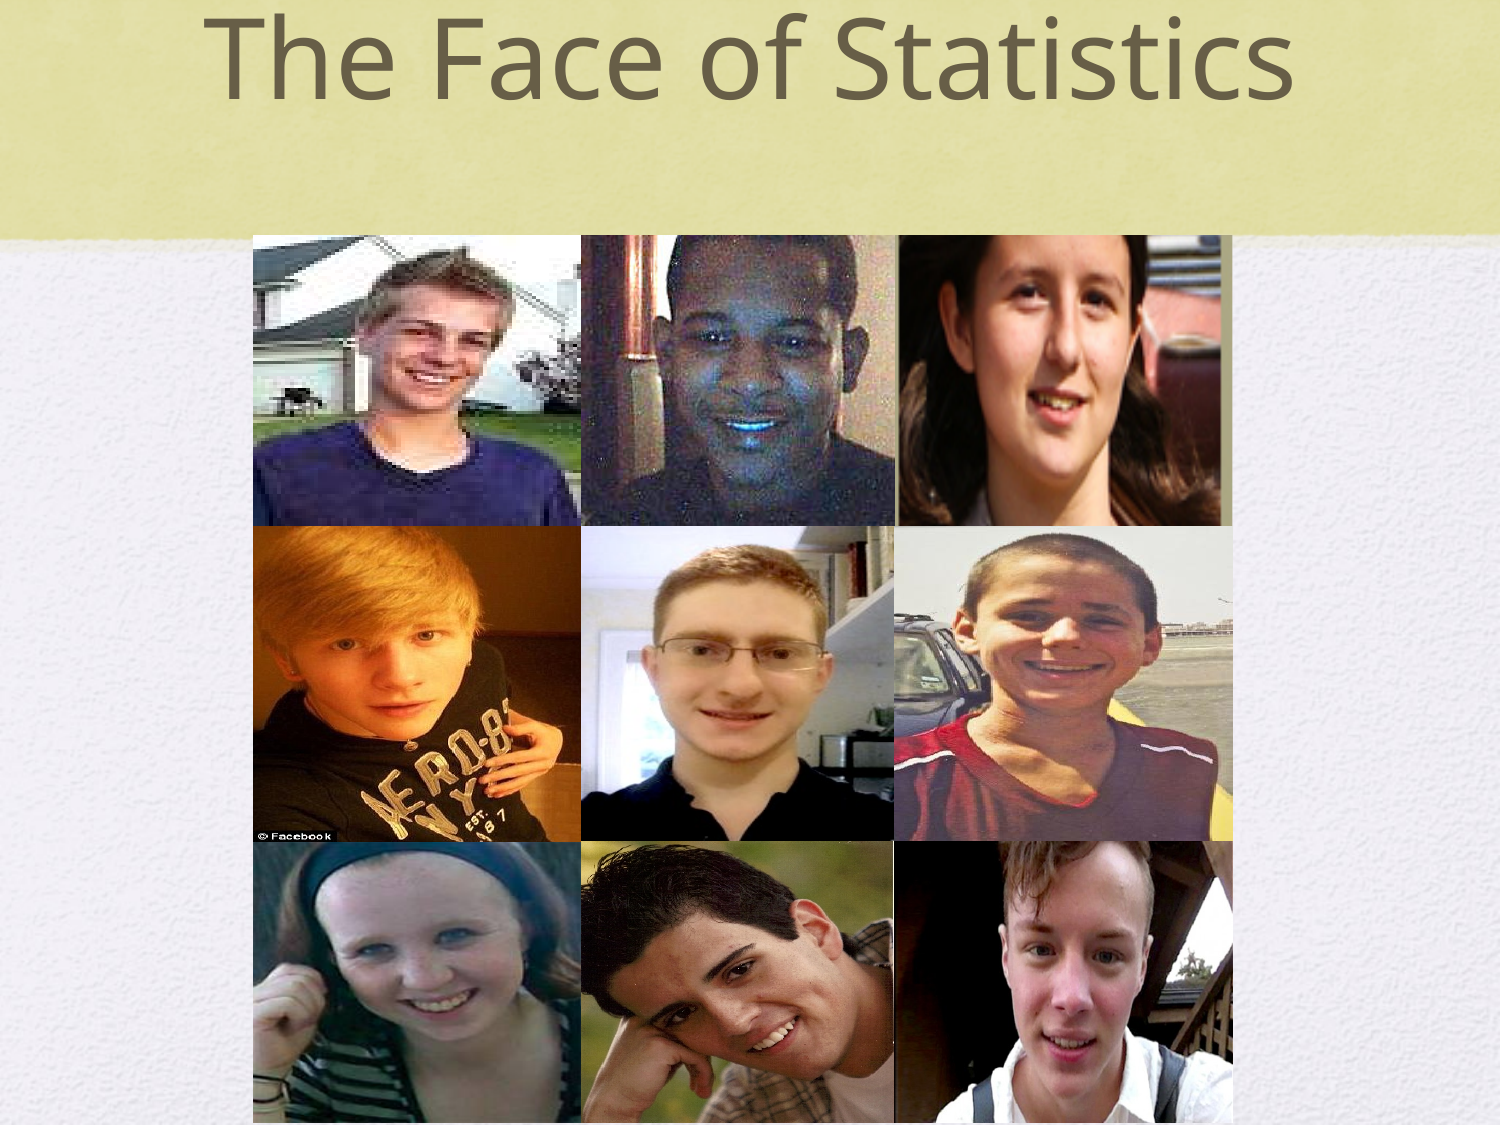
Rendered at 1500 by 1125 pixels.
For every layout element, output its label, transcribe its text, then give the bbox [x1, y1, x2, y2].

picture [0, 225, 1500, 1125]
title The Face of Statistics [129, 6, 1372, 239]
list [897, 232, 1236, 523]
